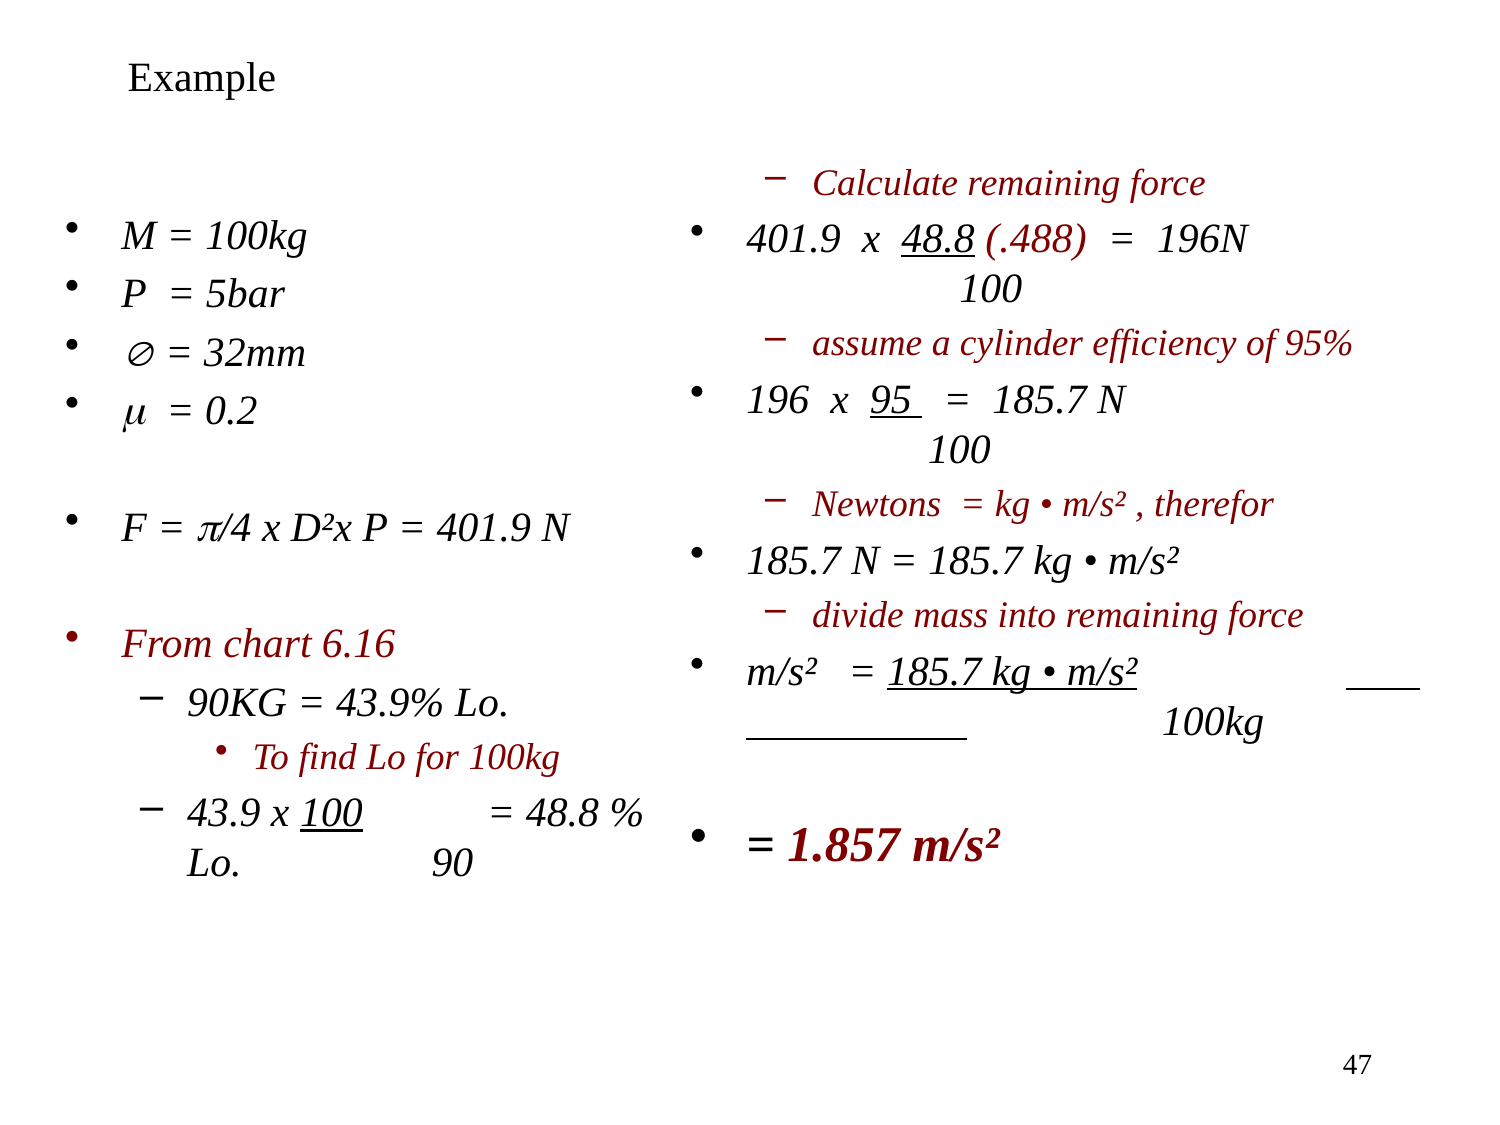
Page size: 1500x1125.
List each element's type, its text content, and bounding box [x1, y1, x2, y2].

title Example [112, 37, 1388, 113]
list M = 100kg P = 5bar  = 32mm  = 0.2 F = /4 x D²x P = 401.9 N From chart 6.16 90KG = 43.9% Lo. To find Lo for 100kg 43.9 x 100 = 48.8 % Lo. 90 [49, 199, 663, 1063]
list Calculate remaining force 401.9 x 48.8 (.488) = 196N 100 assume a cylinder efficiency of 95% 196 x 95 = 185.7 N 100 Newtons = kg • m/s² , therefor 185.7 N = 185.7 kg • m/s² divide mass into remaining force m/s² = 185.7 kg • m/s² 100kg = 1.857 m/s² [674, 149, 1438, 1001]
slide_number 47 [1074, 1024, 1388, 1101]
